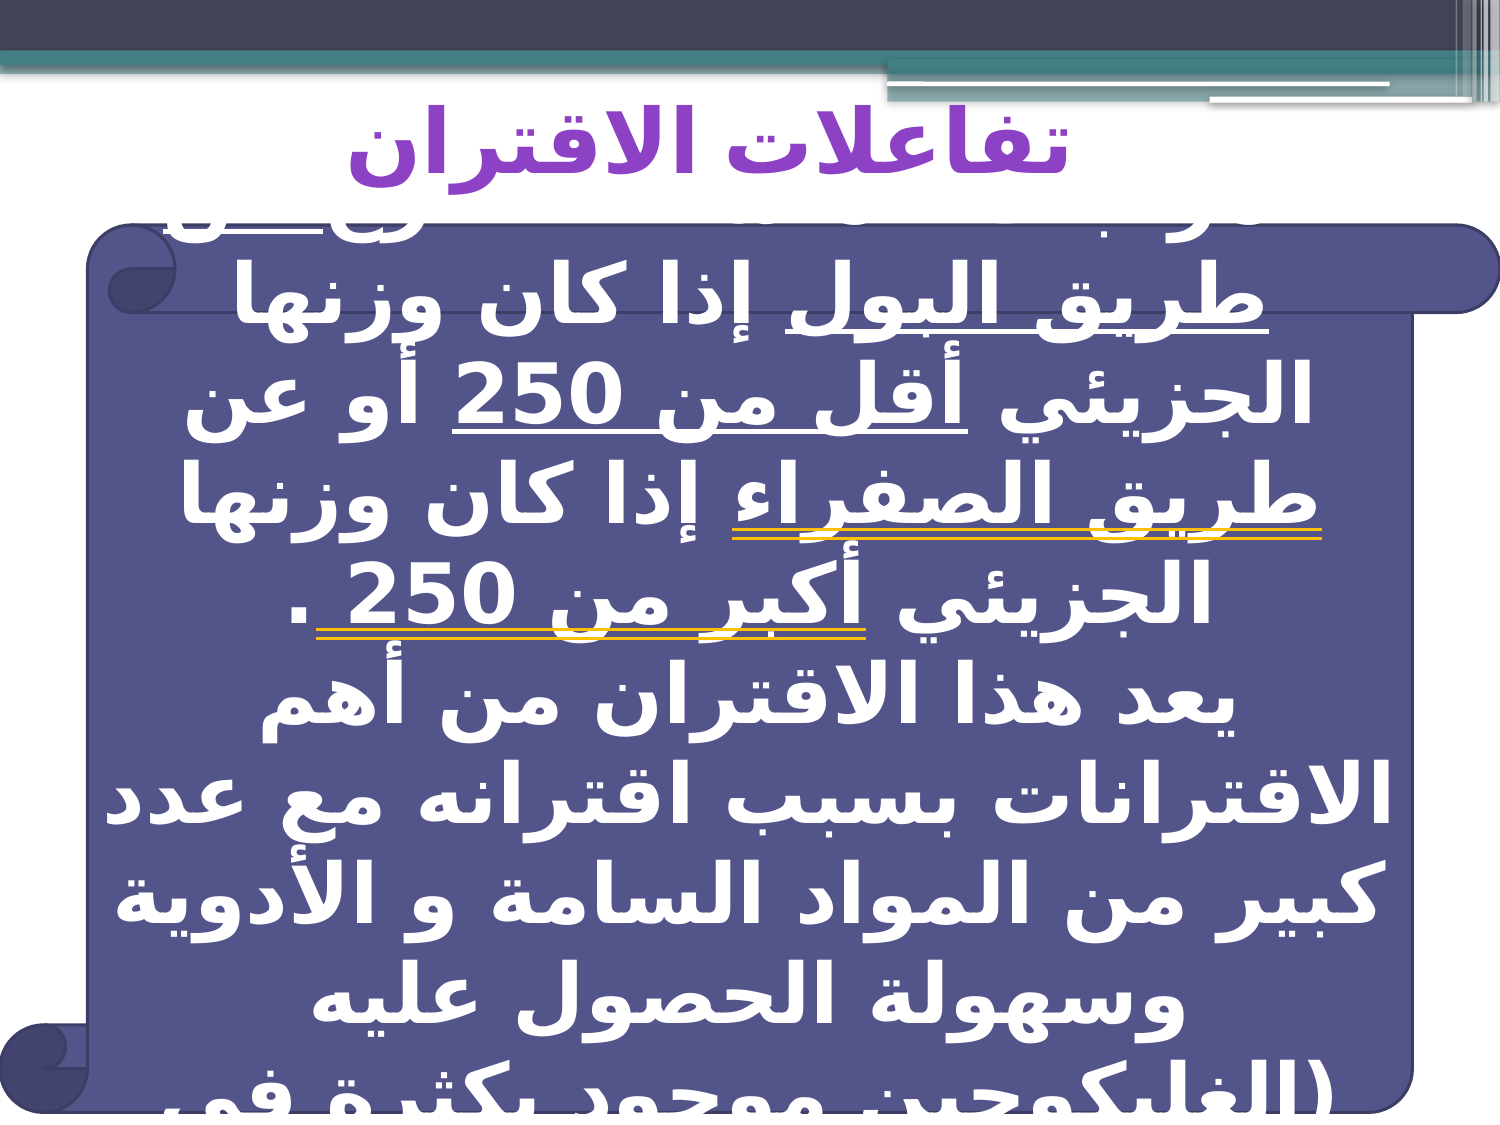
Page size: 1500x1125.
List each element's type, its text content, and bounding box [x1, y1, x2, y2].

text_box تفاعلات الاقتران [275, 49, 1144, 199]
text_box المركبات المتشكلة تطرح عن طريق البول إذا كان وزنها الجزيئي أقل من 250 أو عن طريق الصفراء إذا كان وزنها الجزيئي أكبر من 250 . يعد هذا الاقتران من أهم الاقترانات بسبب اقترانه مع عدد كبير من المواد السامة و الأدوية وسهولة الحصول عليه (الغليكوجين موجود بكثرة في الجسم). [0, 223, 1500, 1114]
